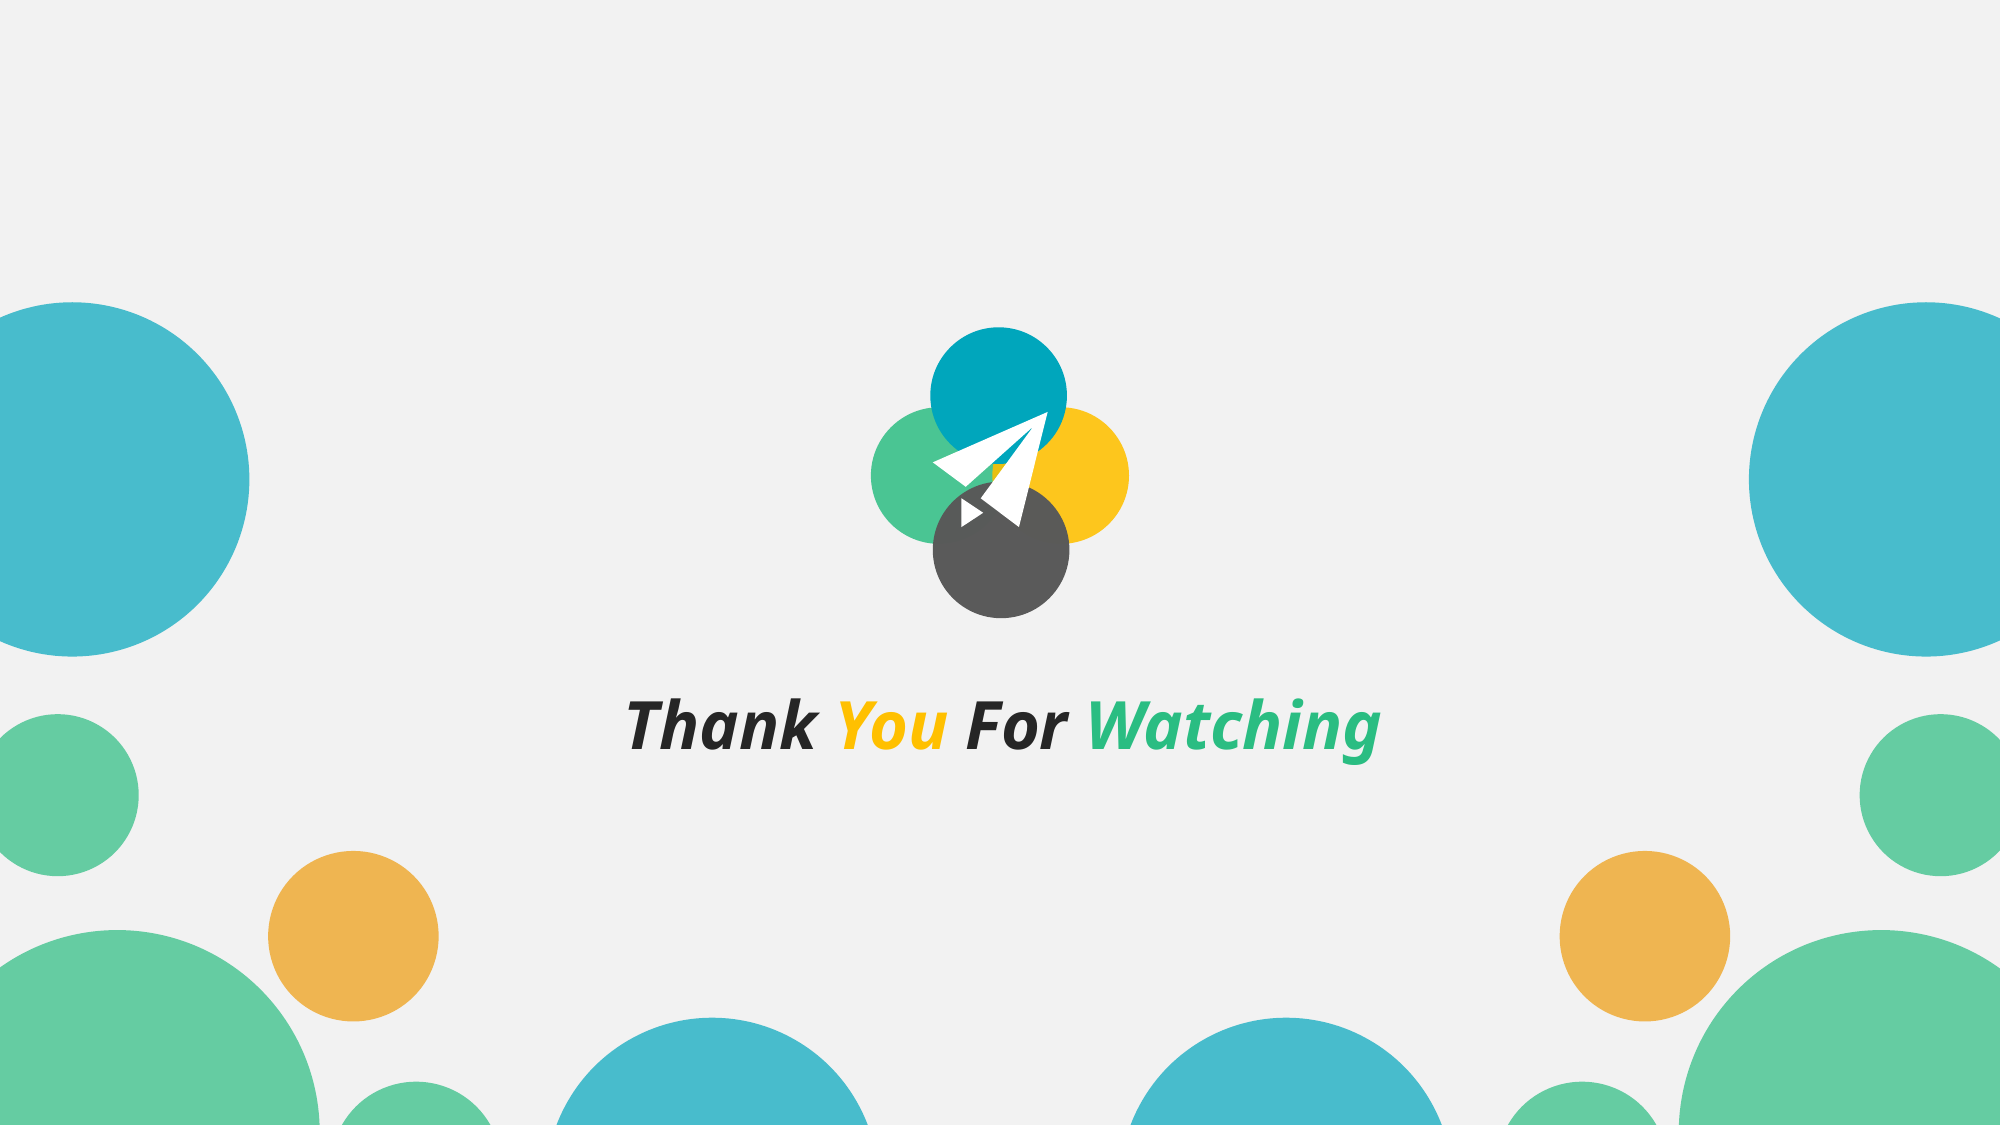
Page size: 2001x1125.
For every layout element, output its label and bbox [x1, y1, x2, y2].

text_box [0, 302, 2000, 1125]
text_box [870, 327, 1130, 619]
